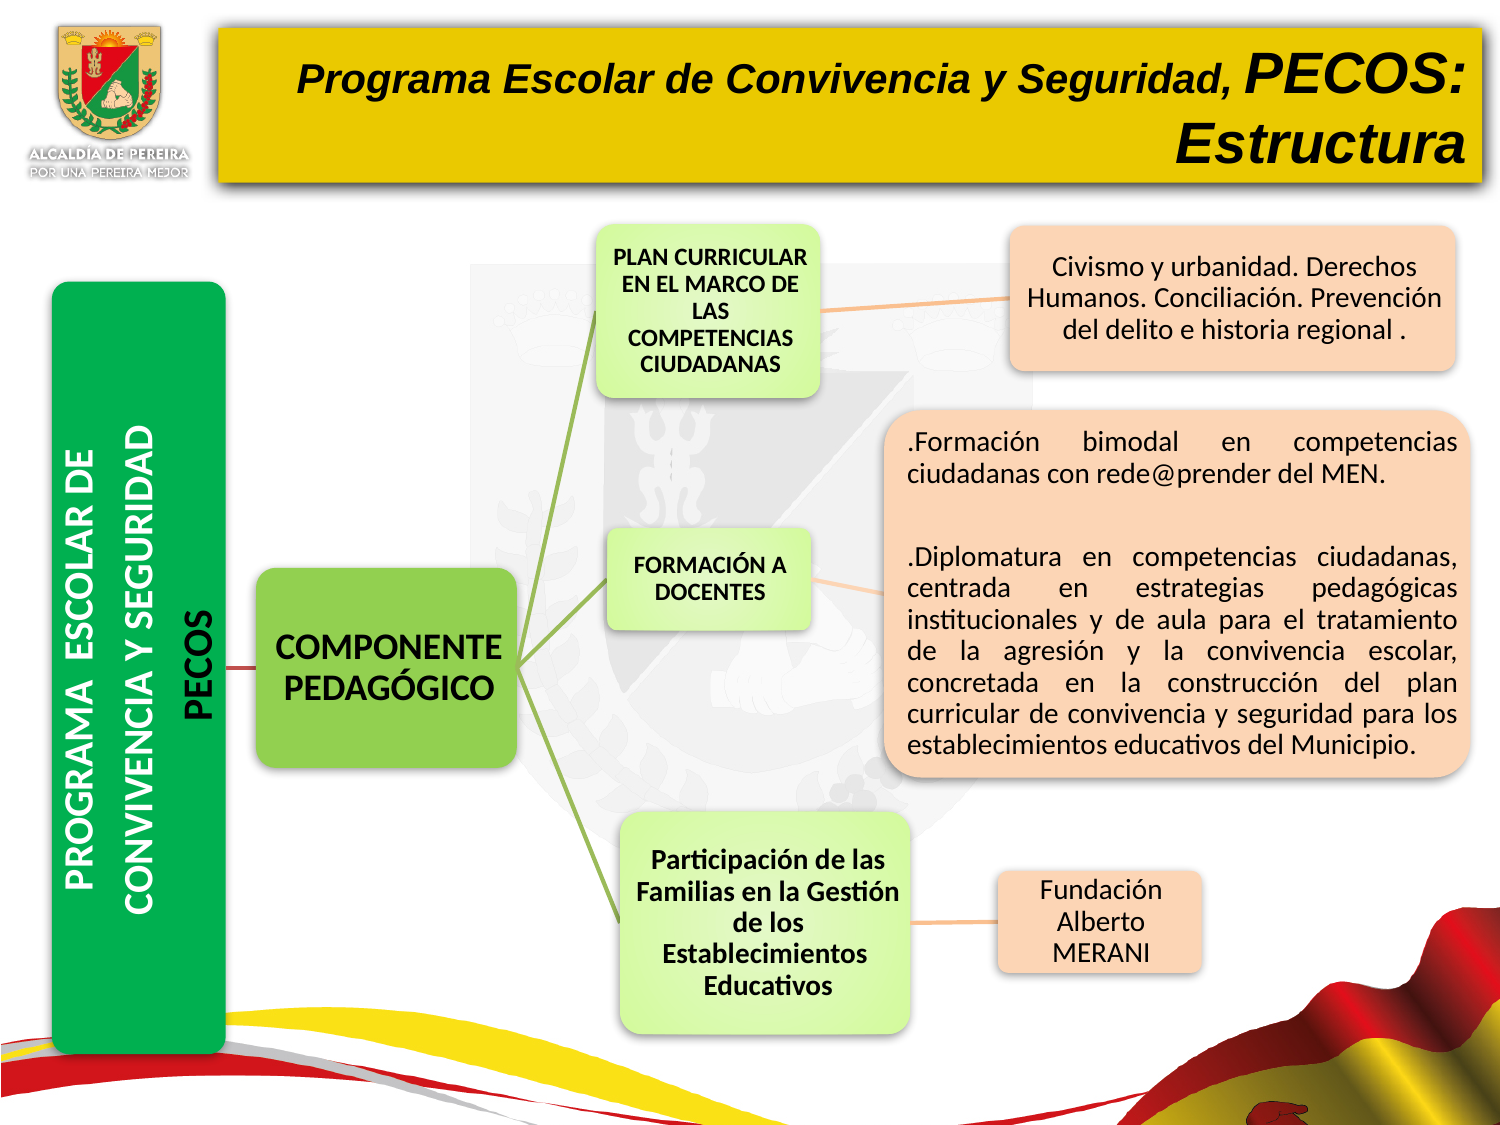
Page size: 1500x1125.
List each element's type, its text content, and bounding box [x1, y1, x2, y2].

text_box Programa Escolar de Convivencia y Seguridad, PECOS: Estructura [218, 27, 1483, 183]
picture [0, 0, 1500, 1125]
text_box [0, 220, 1471, 1115]
